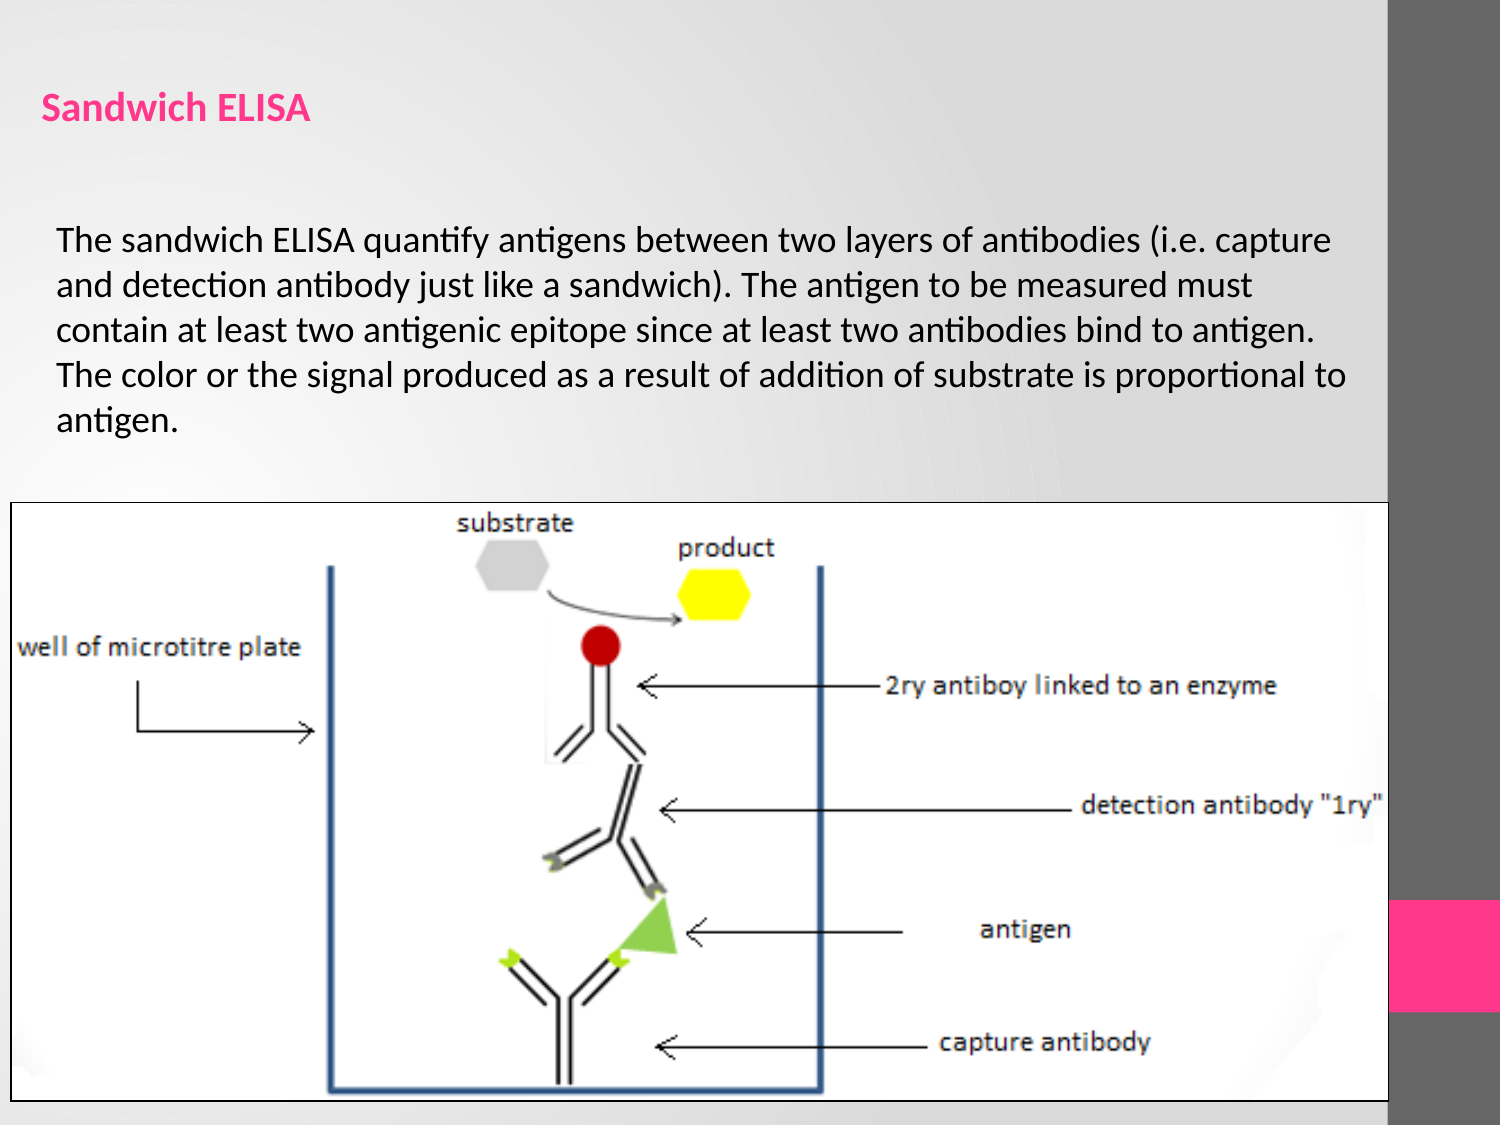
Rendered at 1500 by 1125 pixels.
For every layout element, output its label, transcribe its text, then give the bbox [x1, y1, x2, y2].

text_box Sandwich ELISA [26, 72, 326, 137]
text_box The sandwich ELISA quantify antigens between two layers of antibodies (i.e. capture and detection antibody just like a sandwich). The antigen to be measured must contain at least two antigenic epitope since at least two antibodies bind to antigen. The color or the signal produced as a result of addition of substrate is proportional to antigen. [41, 208, 1388, 448]
picture [11, 502, 1389, 1101]
